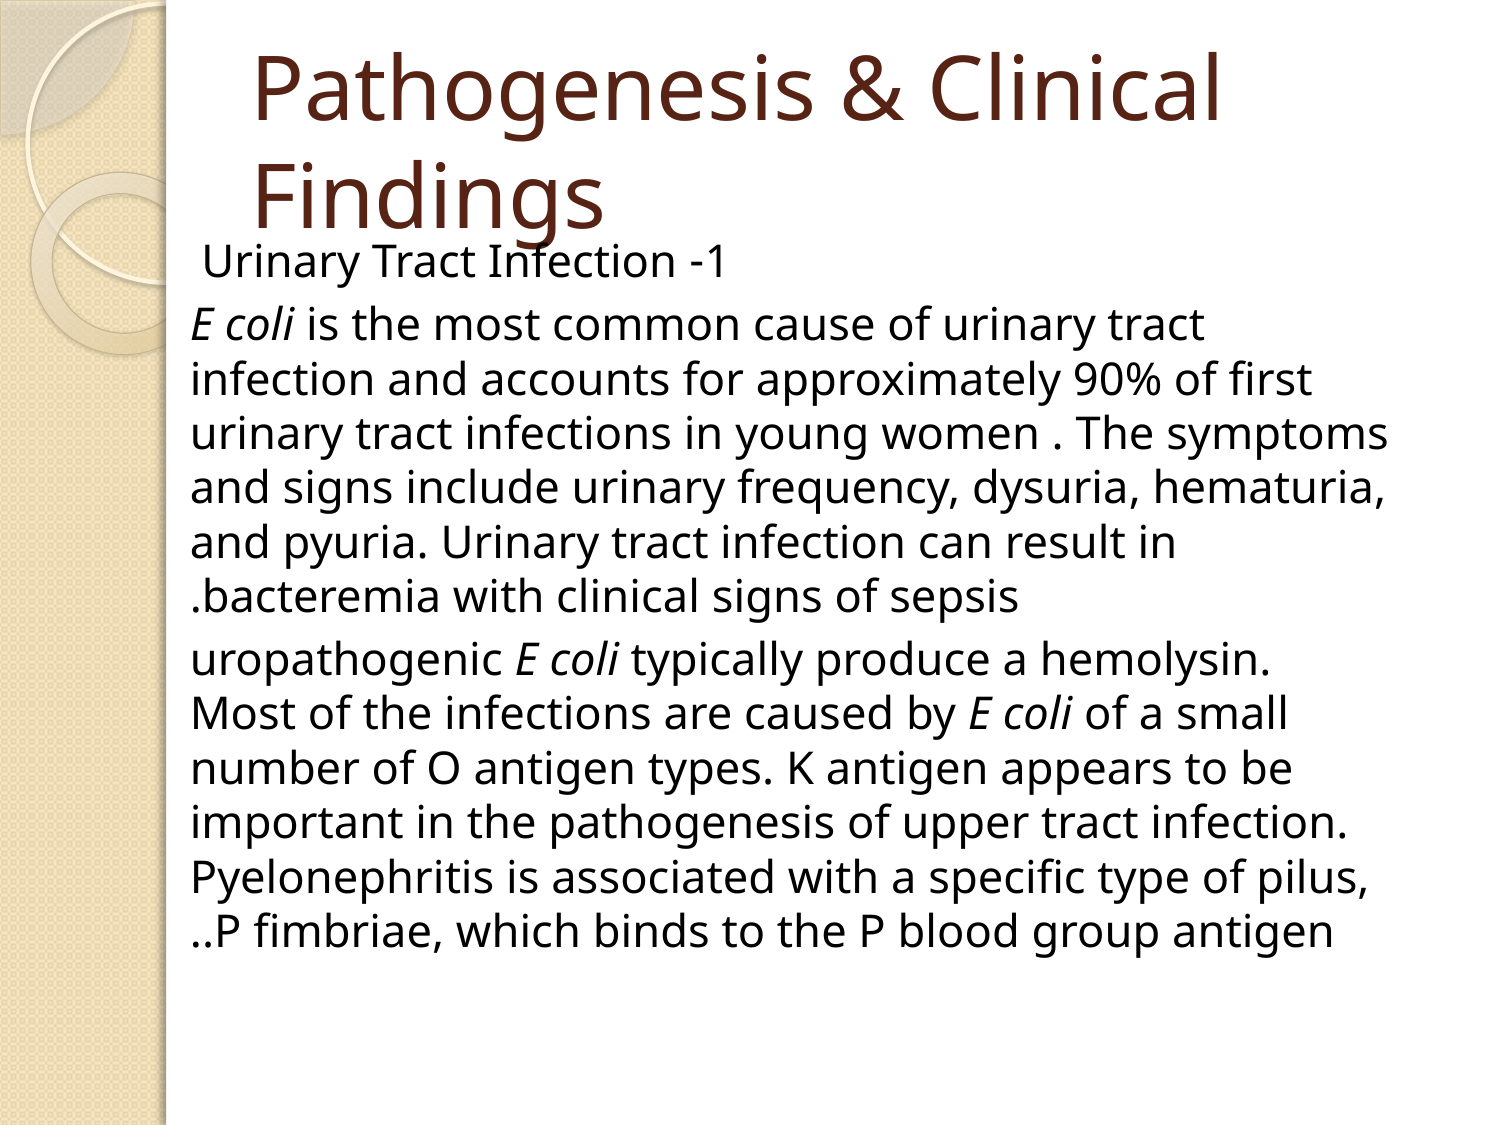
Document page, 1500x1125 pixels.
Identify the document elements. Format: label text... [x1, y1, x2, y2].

list 1- Urinary Tract Infection E coli is the most common cause of urinary tract infection and accounts for approximately 90% of first urinary tract infections in young women . The symptoms and signs include urinary frequency, dysuria, hematuria, and pyuria. Urinary tract infection can result in bacteremia with clinical signs of sepsis. uropathogenic E coli typically produce a hemolysin. Most of the infections are caused by E coli of a small number of O antigen types. K antigen appears to be important in the pathogenesis of upper tract infection. Pyelonephritis is associated with a specific type of pilus, P fimbriae, which binds to the P blood group antigen.. [174, 224, 1418, 1013]
title Pathogenesis & Clinical Findings [235, 45, 1466, 233]
